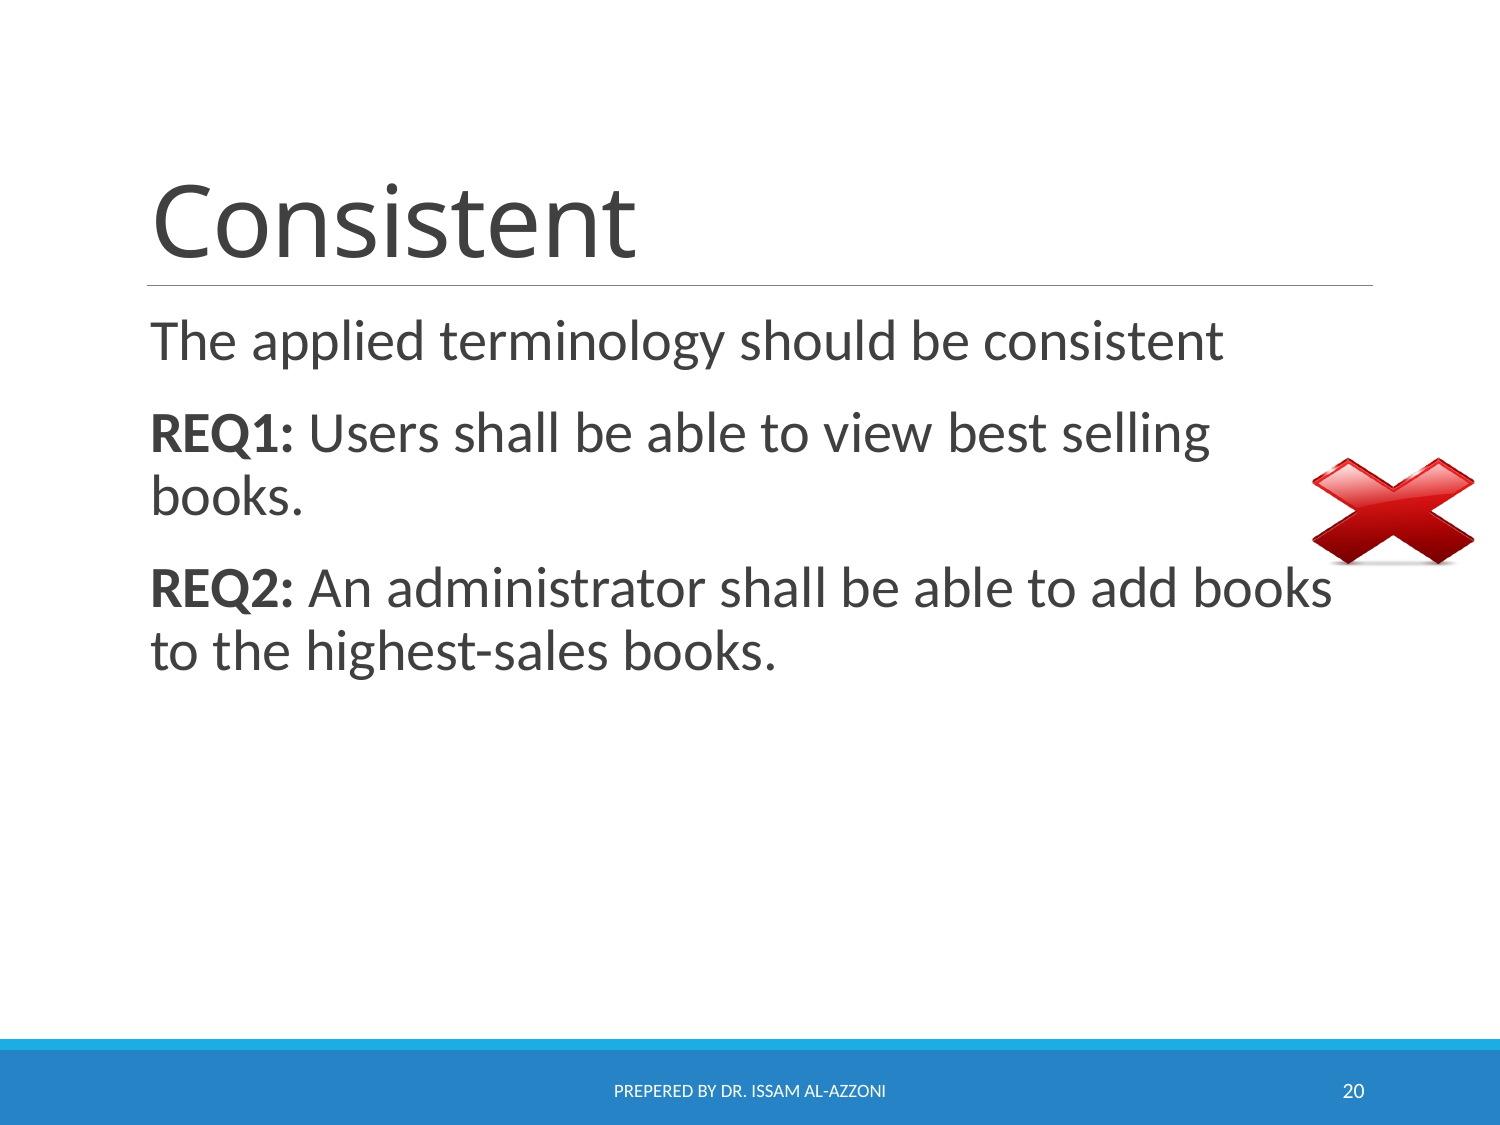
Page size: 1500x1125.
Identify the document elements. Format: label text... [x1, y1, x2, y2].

slide_number 20 [1218, 1059, 1380, 1120]
list The applied terminology should be consistent REQ1: Users shall be able to view best selling books. REQ2: An administrator shall be able to add books to the highest-sales books. [135, 302, 1373, 963]
picture [1304, 455, 1481, 570]
title Consistent [135, 47, 1373, 285]
footer Prepered by Dr. Issam Al-Azzoni [453, 1059, 1047, 1120]
